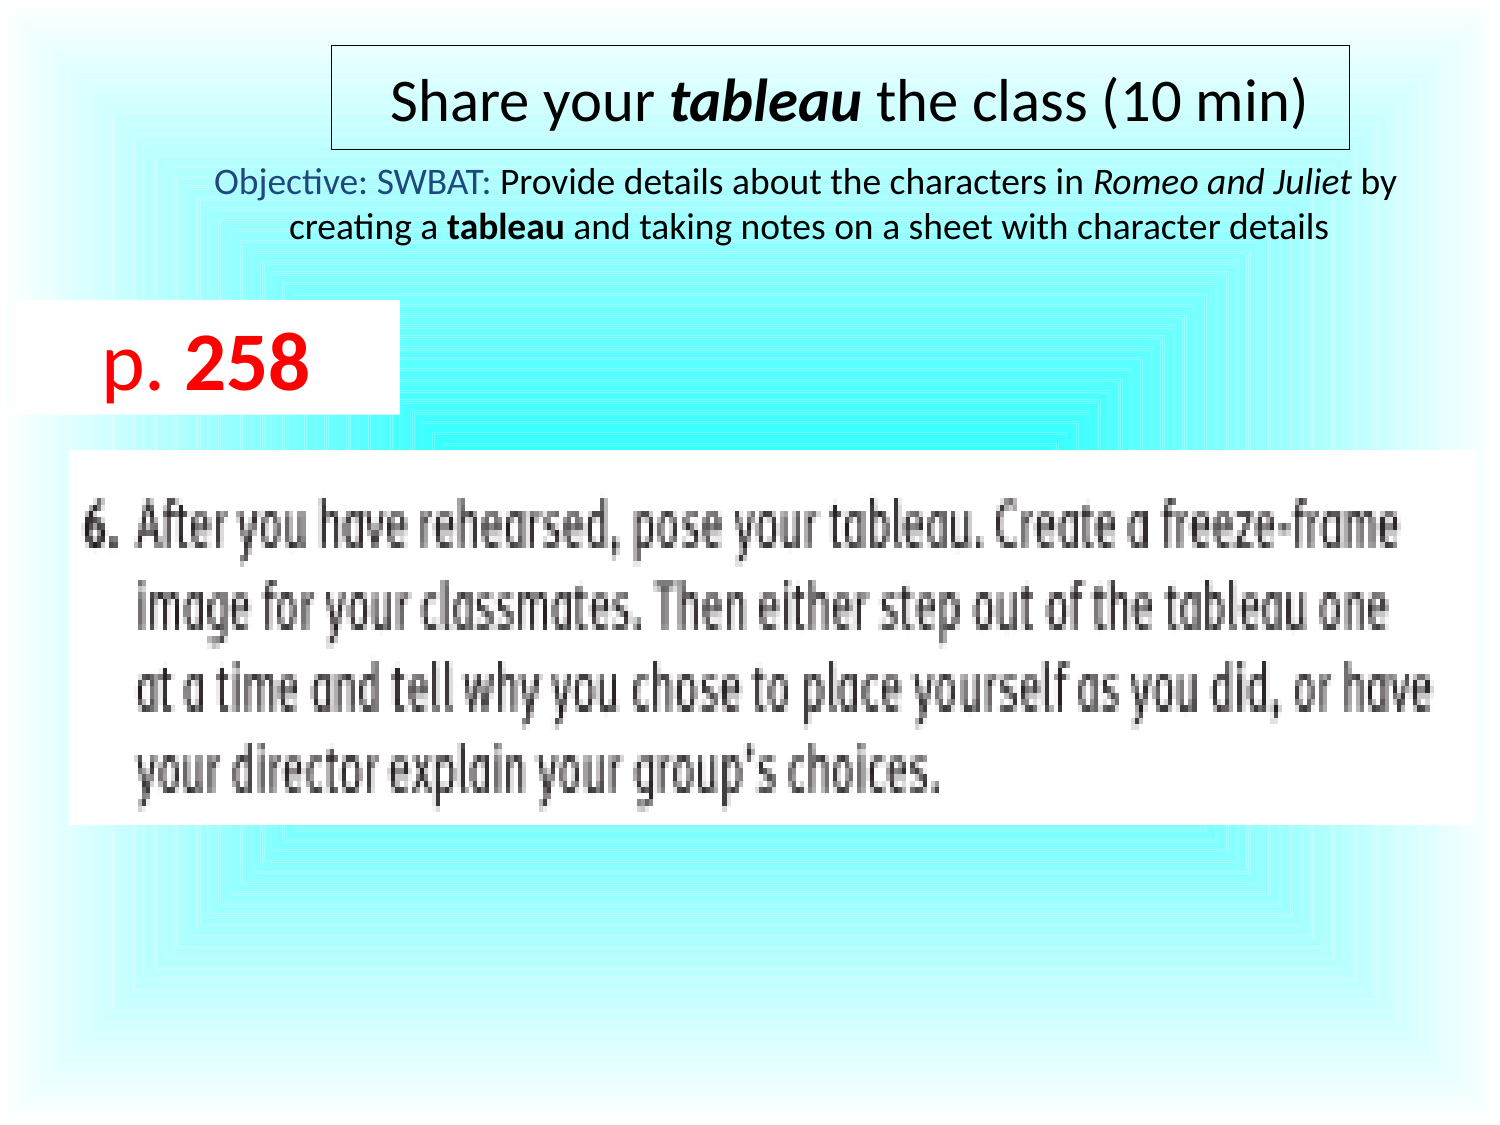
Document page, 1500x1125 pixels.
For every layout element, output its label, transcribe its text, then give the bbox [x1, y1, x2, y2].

picture [69, 449, 1476, 826]
text_box p. 258 [12, 299, 400, 415]
text_box Objective: SWBAT: Provide details about the characters in Romeo and Juliet by creating a tableau and taking notes on a sheet with character details [95, 149, 1438, 255]
title Share your tableau the class (10 min) [331, 45, 1350, 149]
